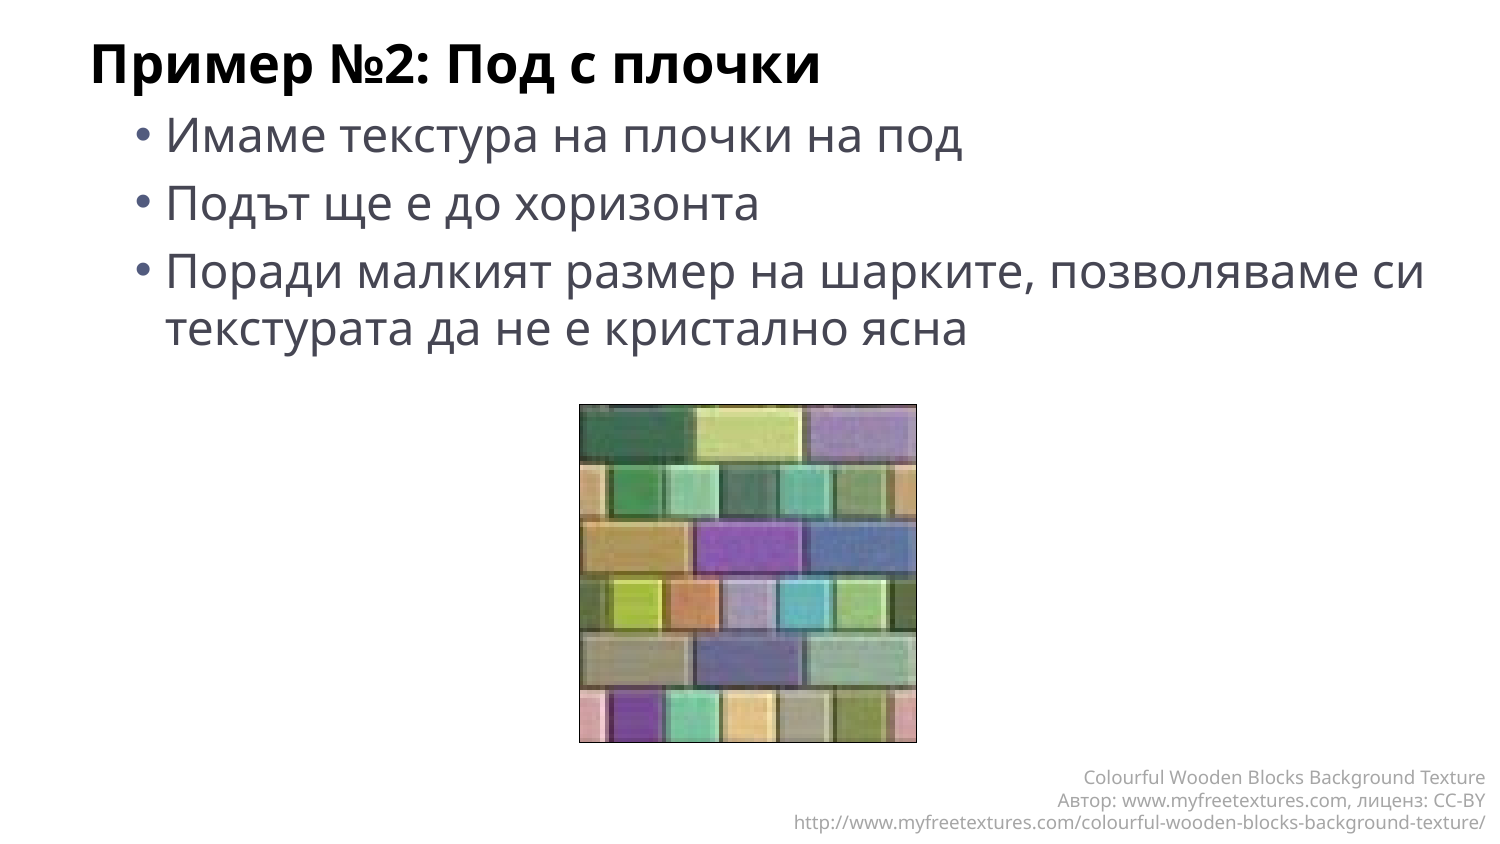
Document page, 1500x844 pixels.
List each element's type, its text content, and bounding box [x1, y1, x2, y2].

list Пример №2: Под с плочки Имаме текстура на плочки на под Подът ще е до хоризонта Поради малкият размер на шарките, позволяваме си текстурата да не е кристално ясна [75, 21, 1475, 835]
picture [578, 404, 917, 743]
text_box Colourful Wooden Blocks Background Texture Автор: www.myfreetextures.com, лиценз: CC-BY http://www.myfreetextures.com/colourful-wooden-blocks-background-texture/ [500, 758, 1500, 841]
